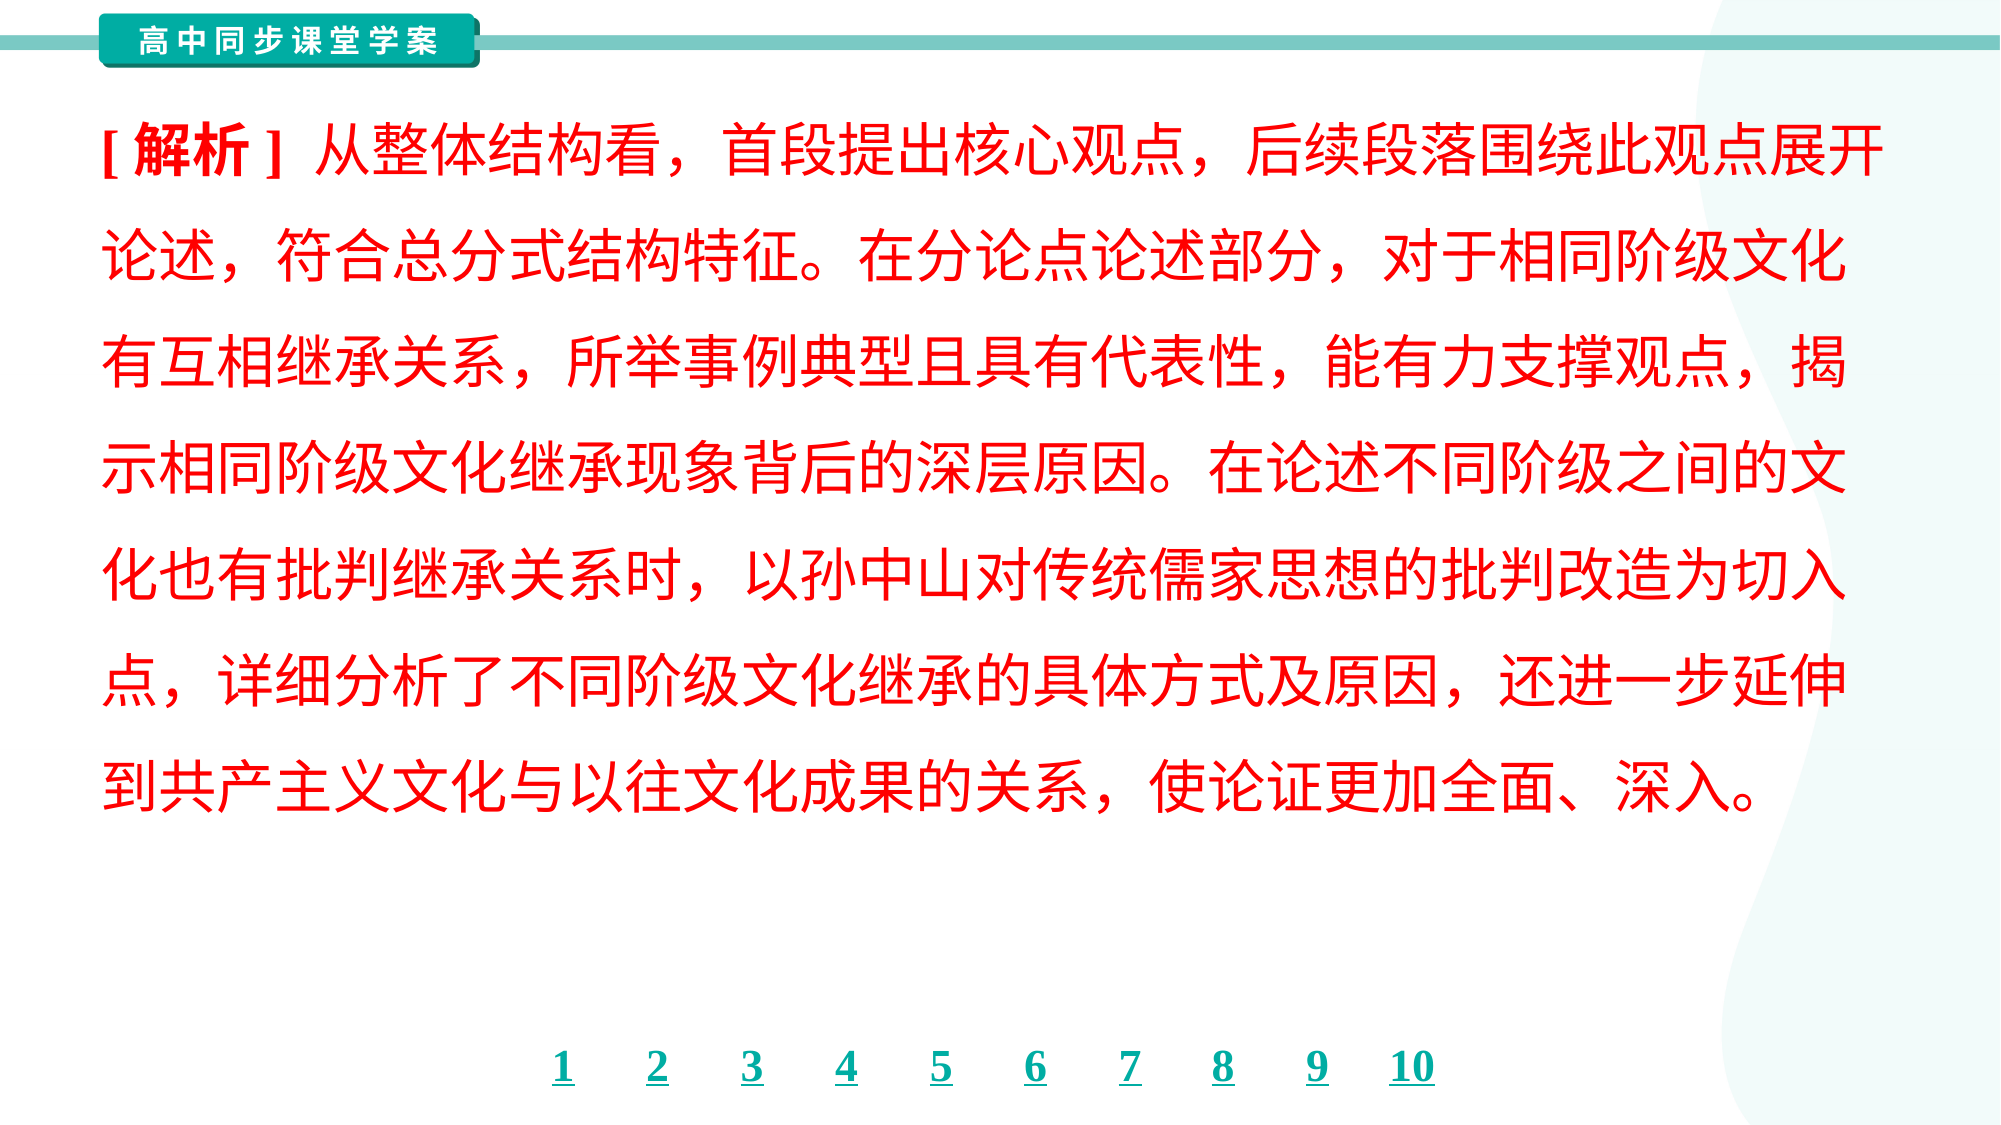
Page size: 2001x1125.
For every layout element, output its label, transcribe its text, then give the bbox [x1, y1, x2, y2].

text_box [解析] 从整体结构看，首段提出核心观点，后续段落围绕此观点展开 论述，符合总分式结构特征。在分论点论述部分，对于相同阶级文化 有互相继承关系，所举事例典型且具有代表性，能有力支撑观点，揭 示相同阶级文化继承现象背后的深层原因。在论述不同阶级之间的文 化也有批判继承关系时，以孙中山对传统儒家思想的批判改造为切入 点，详细分析了不同阶级文化继承的具体方式及原因，还进一步延伸 到共产主义文化与以往文化成果的关系，使论证更加全面、深入。 [100, 76, 1899, 821]
picture [0, 0, 2000, 1125]
